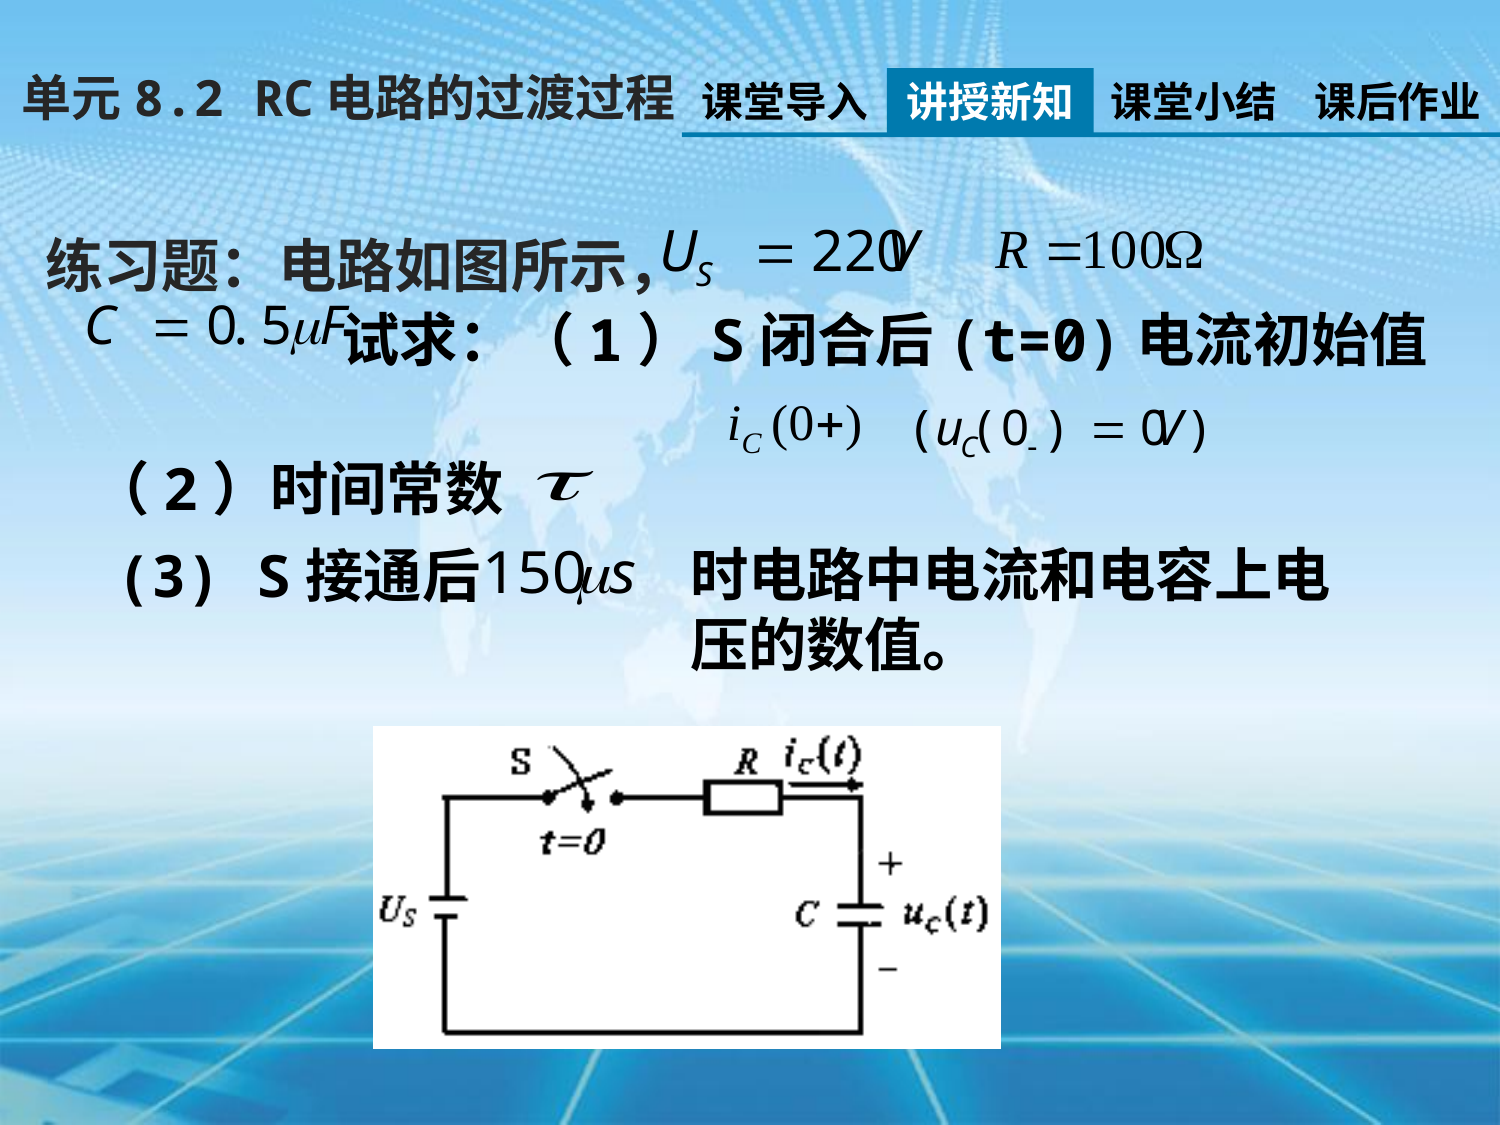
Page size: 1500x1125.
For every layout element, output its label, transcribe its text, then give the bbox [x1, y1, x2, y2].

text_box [720, 389, 871, 467]
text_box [479, 540, 657, 619]
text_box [373, 726, 1001, 1049]
text_box 试求：（1）S闭合后(t=0)电流初始值 [327, 295, 1443, 381]
text_box 时电路中电流和电容上电压的数值。 [675, 530, 1391, 685]
text_box 练习题：电路如图所示， [30, 221, 656, 307]
text_box (3) S接通后 [102, 532, 496, 617]
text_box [80, 295, 367, 367]
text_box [524, 459, 623, 516]
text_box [6, 59, 1500, 135]
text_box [916, 392, 1217, 467]
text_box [656, 209, 937, 296]
picture [0, 0, 1500, 1125]
text_box （2）时间常数 [76, 444, 572, 530]
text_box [985, 217, 1217, 283]
